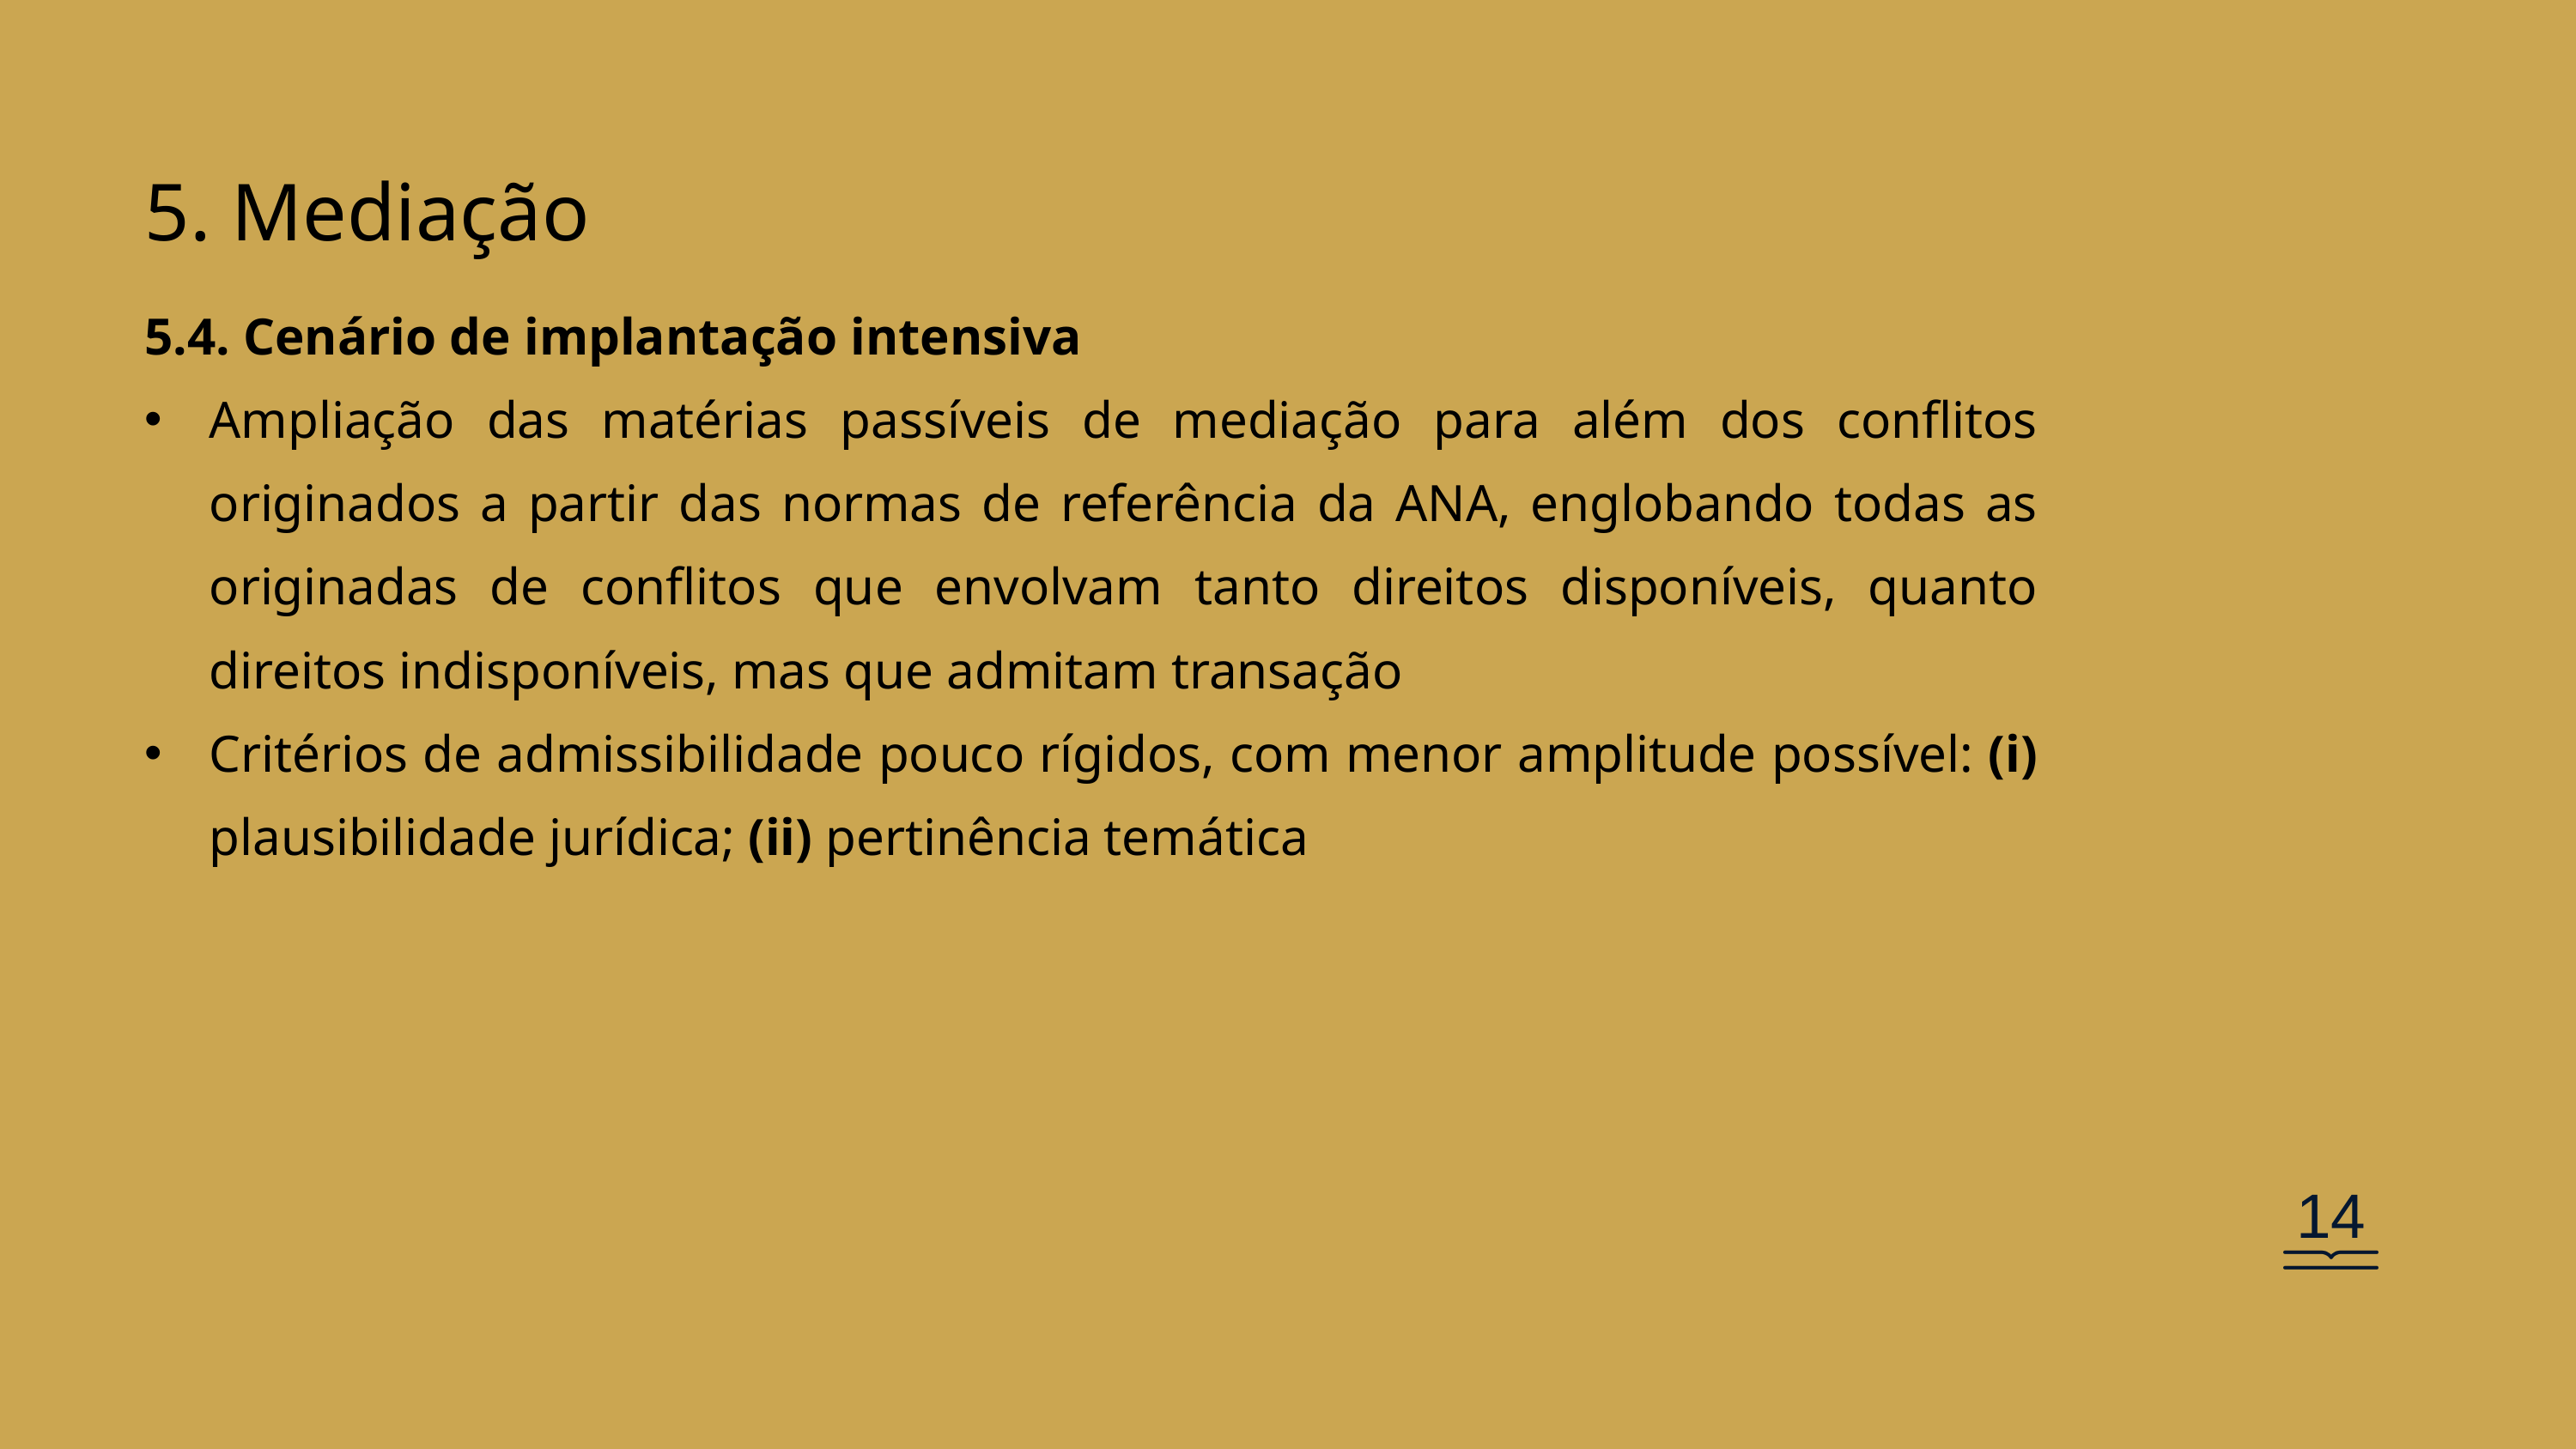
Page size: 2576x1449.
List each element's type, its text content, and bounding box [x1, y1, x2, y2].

text_box 14 [2293, 1146, 2368, 1243]
text_box 5.4. Cenário de implantação intensiva Ampliação das matérias passíveis de mediação para além dos conflitos originados a partir das normas de referência da ANA, englobando todas as originadas de conflitos que envolvam tanto direitos disponíveis, quanto direitos indisponíveis, mas que admitam transação Critérios de admissibilidade pouco rígidos, com menor amplitude possível: (i) plausibilidade jurídica; (ii) pertinência temática [144, 281, 2038, 1033]
text_box 5. Mediação [144, 124, 2038, 258]
picture [2283, 1244, 2379, 1278]
